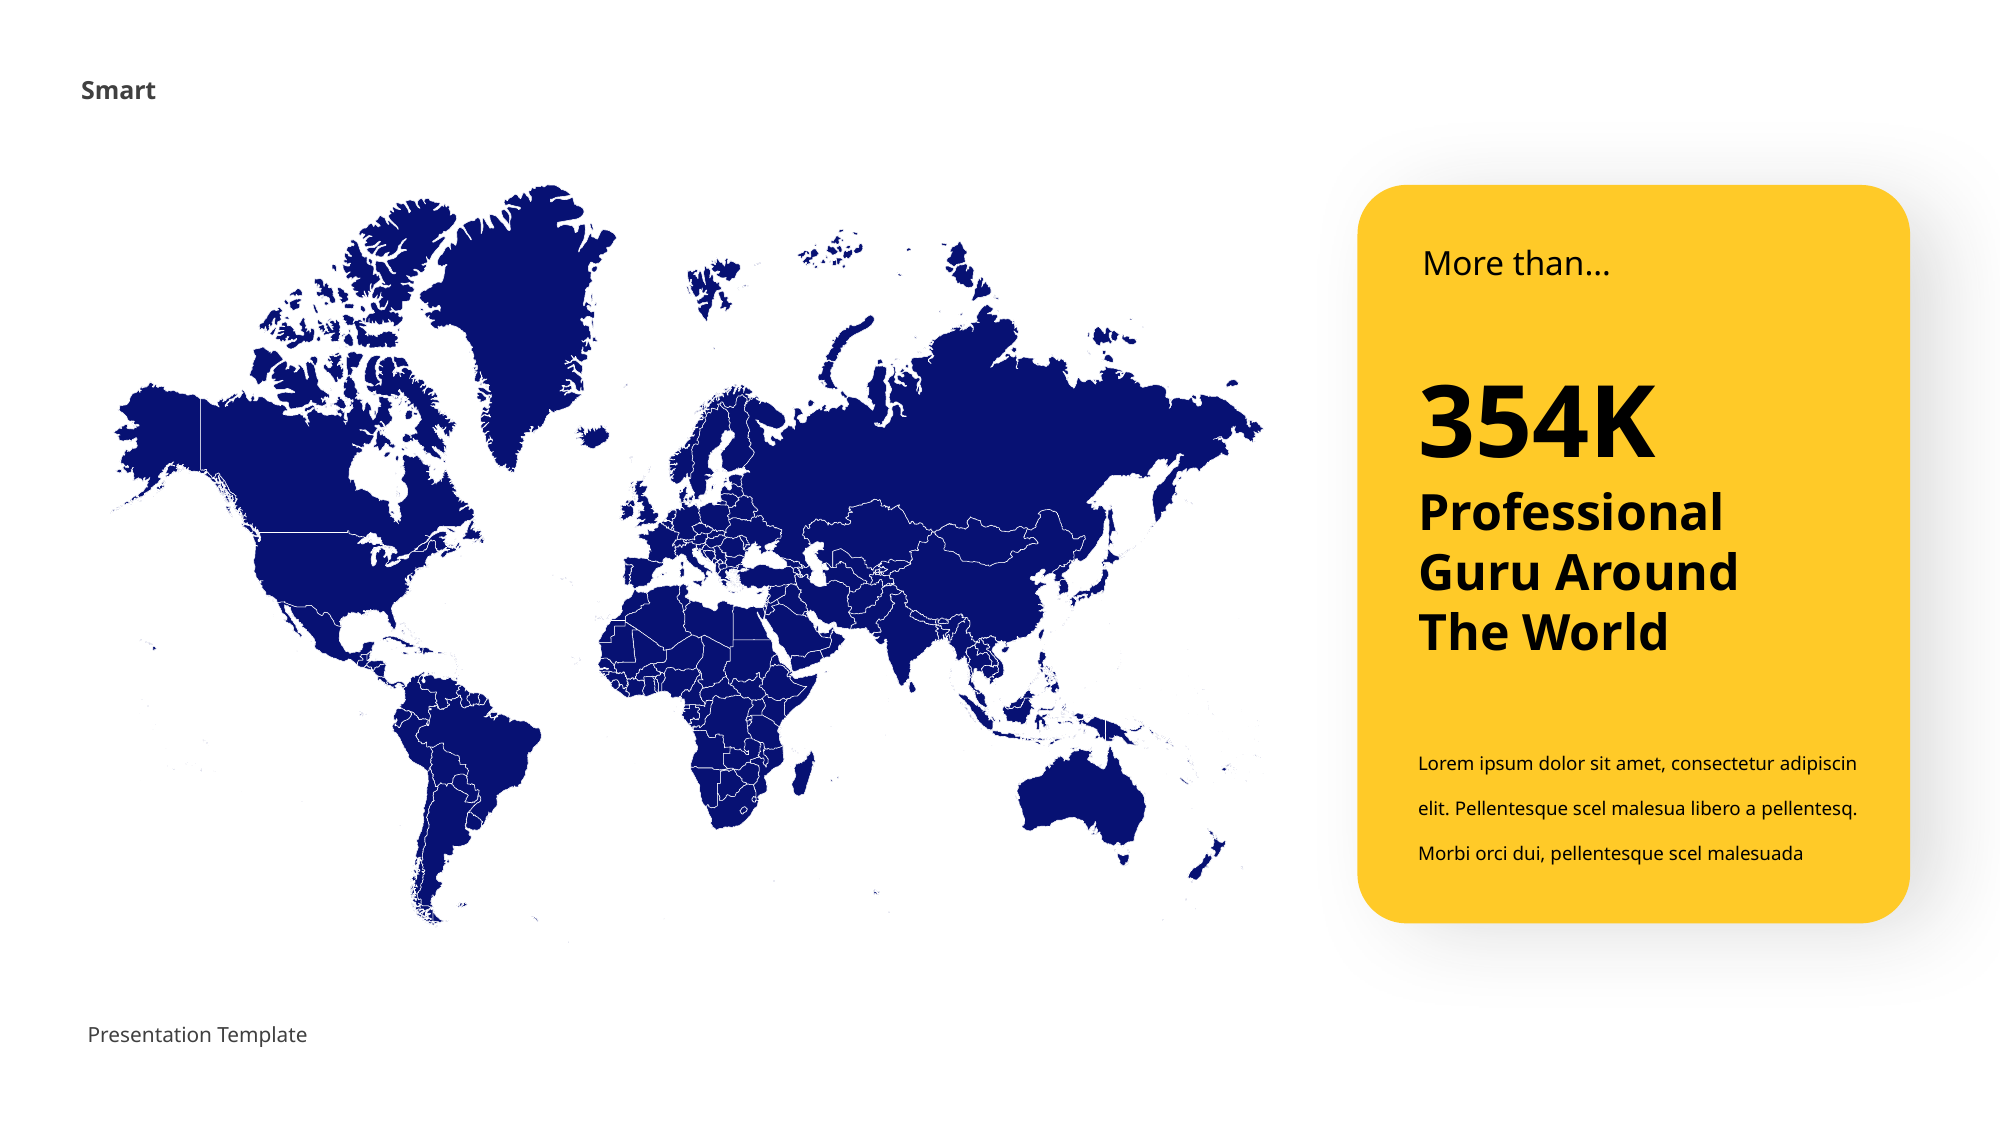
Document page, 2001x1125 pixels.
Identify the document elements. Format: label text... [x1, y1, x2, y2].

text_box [110, 184, 1265, 943]
text_box More than… [1407, 235, 1639, 290]
text_box 354K [1403, 350, 1699, 473]
text_box Professional Guru Around The World [1403, 473, 1833, 668]
text_box Presentation Template [72, 1014, 323, 1055]
text_box [1356, 183, 1912, 925]
text_box Smart [66, 67, 172, 113]
text_box Lorem ipsum dolor sit amet, consectetur adipiscin elit. Pellentesque scel malesua libero a pellentesq. Morbi orci dui, pellentesque scel malesuada [1403, 721, 1874, 872]
